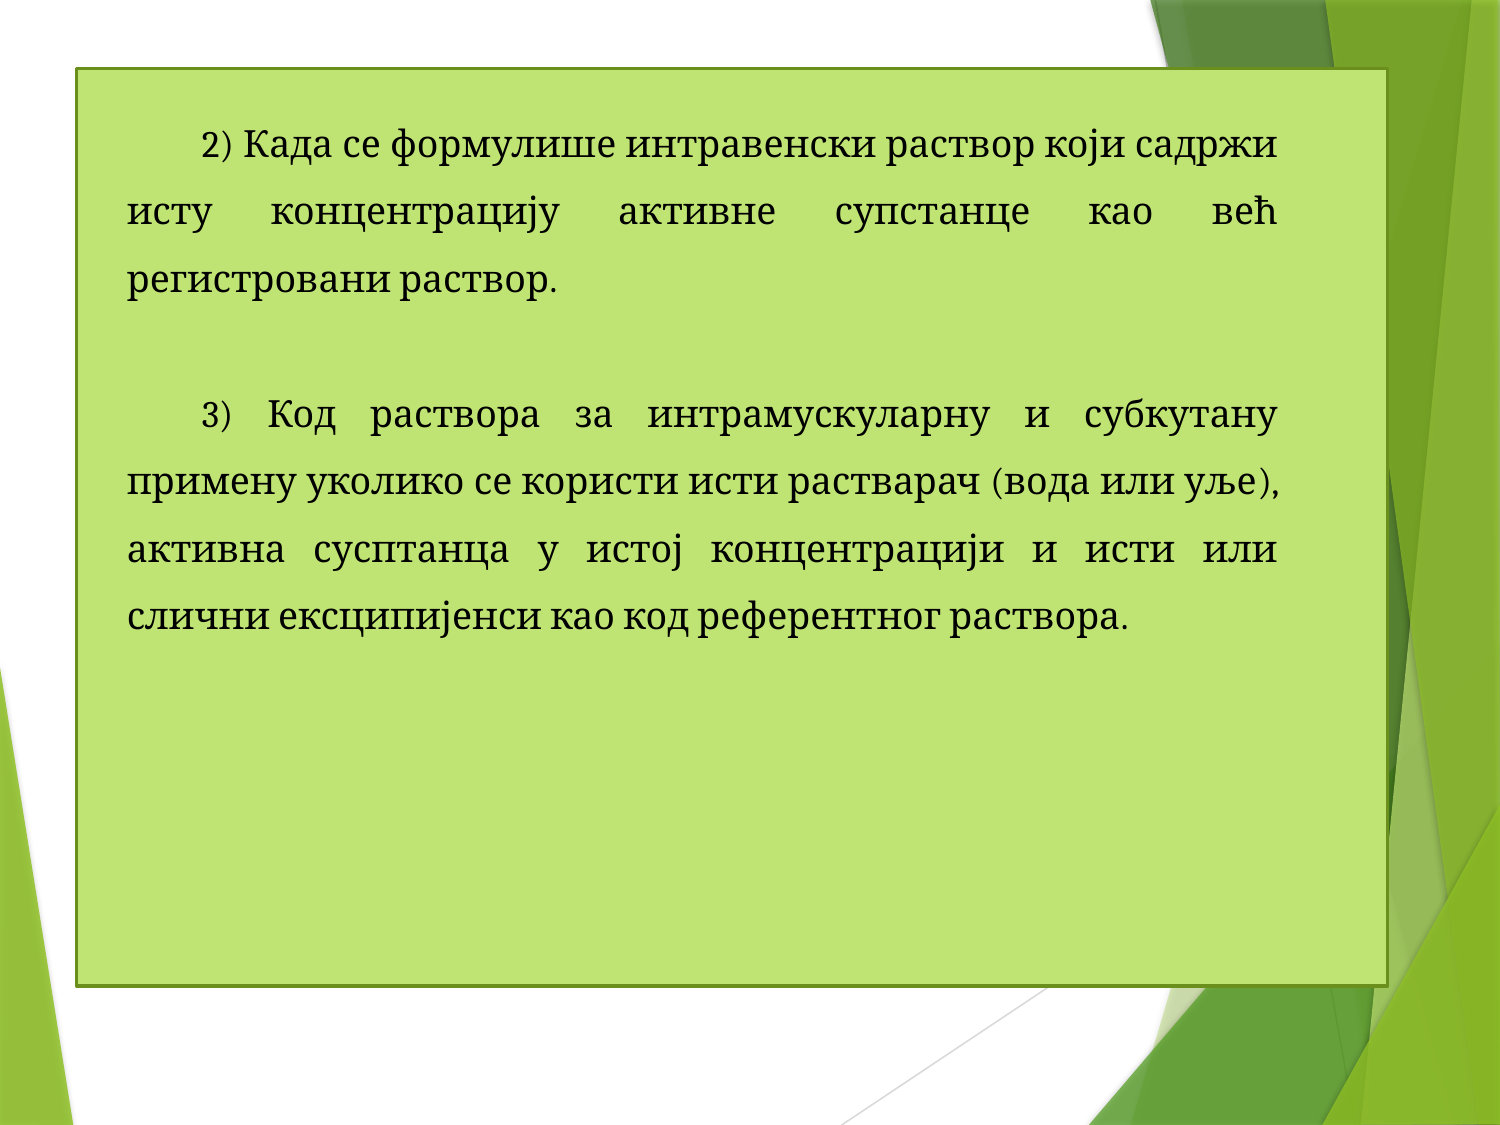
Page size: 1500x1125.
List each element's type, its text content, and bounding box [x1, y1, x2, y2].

list [75, 67, 1389, 988]
text_box 2) Када се формулише интравенски раствор који садржи исту концентрацију активне супстанце као већ регистровани раствор. 3) Код раствора за интрамускуларну и субкутану примену уколико се користи исти растварач (вода или уље), активна сусптанца у истој концентрацији и исти или слични ексципијенси као код референтног раствора. [112, 89, 1294, 780]
